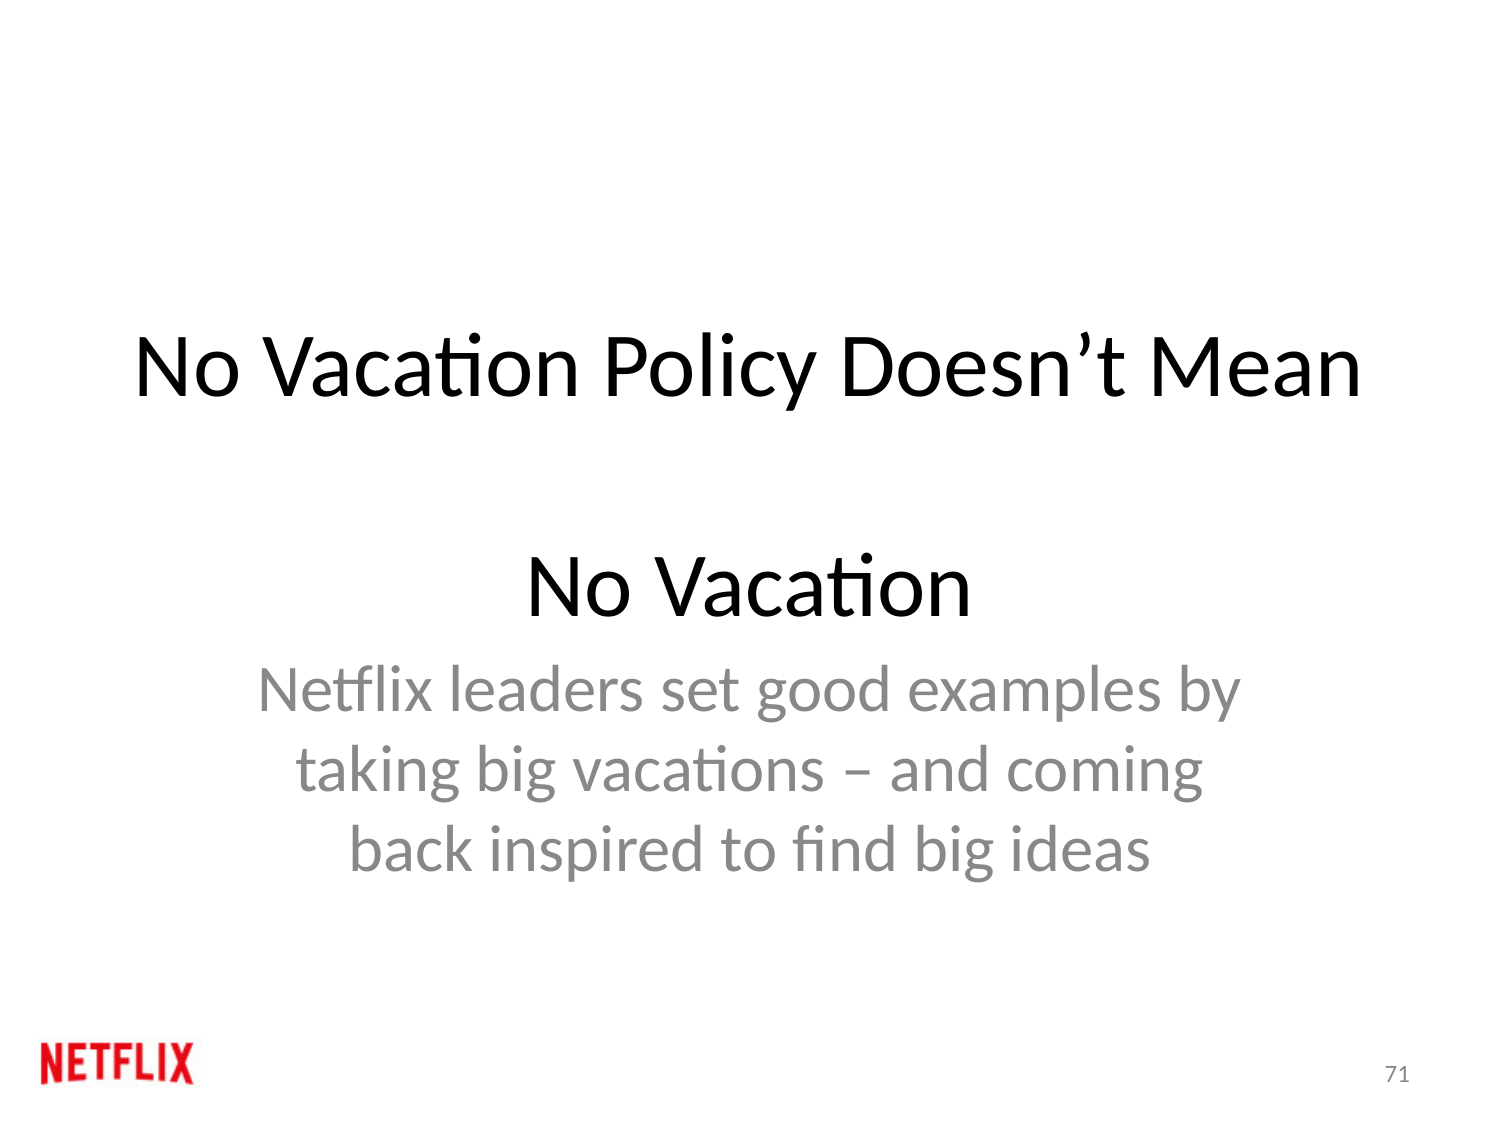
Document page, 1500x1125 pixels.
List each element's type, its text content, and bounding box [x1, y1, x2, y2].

picture [24, 1024, 211, 1104]
subtitle Netflix leaders set good examples by taking big vacations – and coming back inspired to find big ideas [225, 637, 1275, 925]
slide_number ‹#› [1074, 1042, 1425, 1103]
title No Vacation Policy Doesn’t Mean No Vacation [112, 349, 1388, 591]
